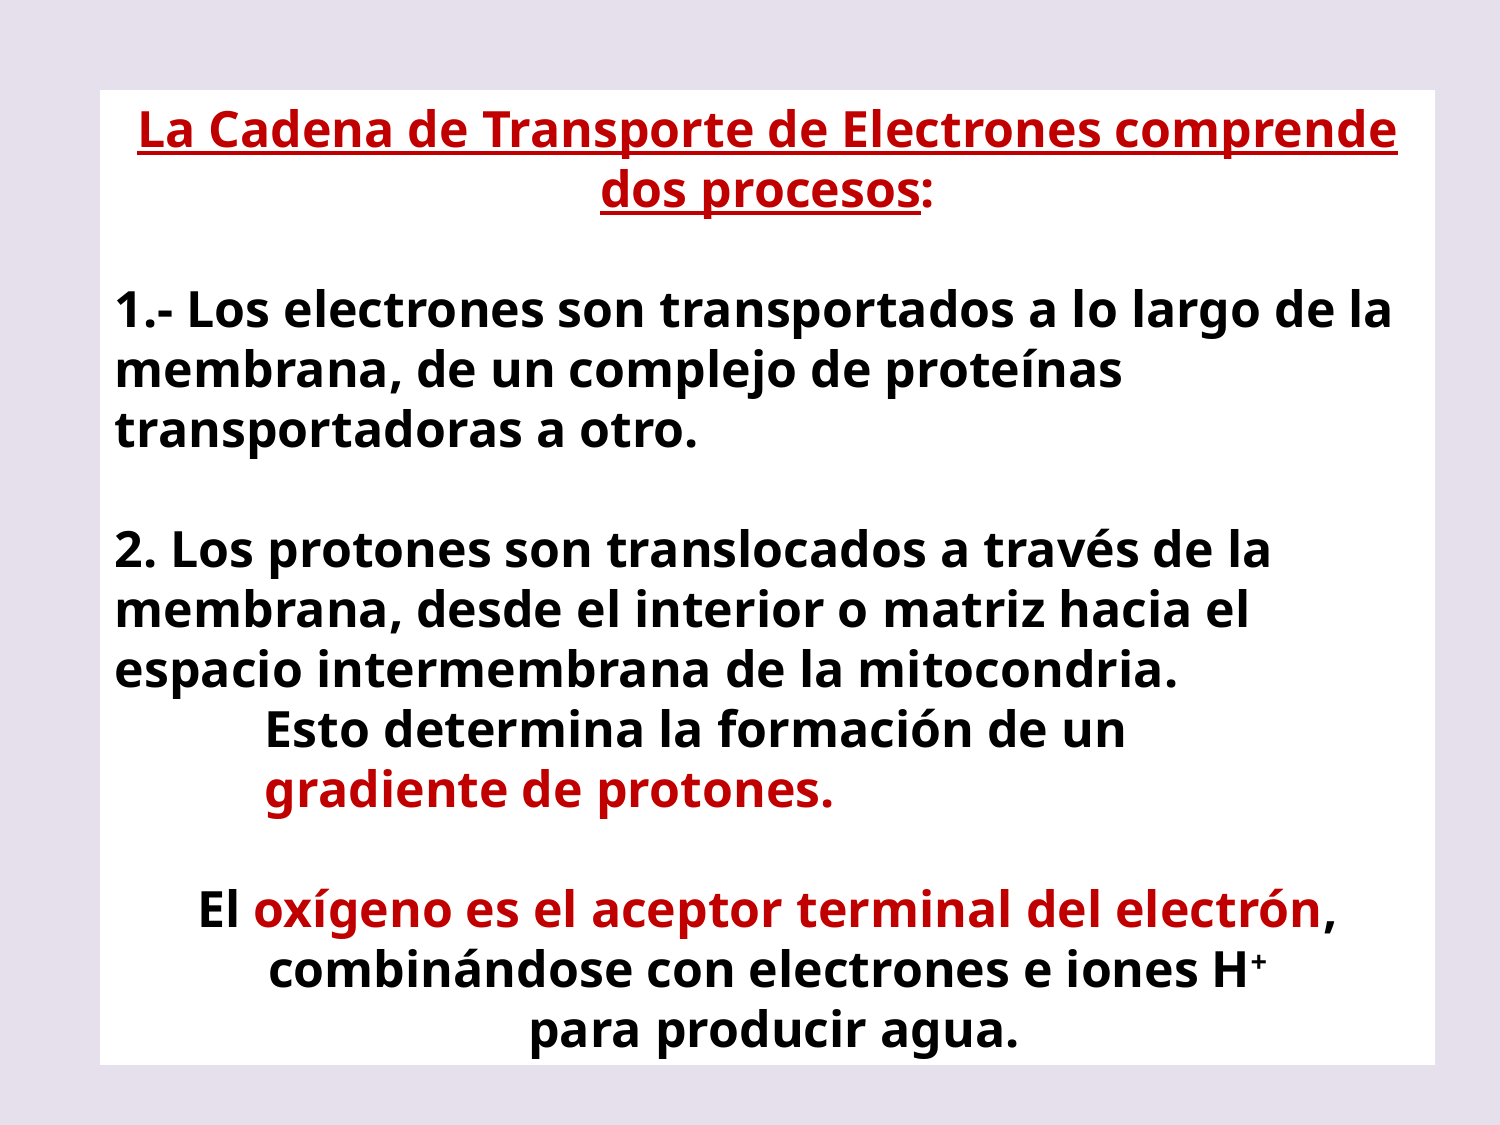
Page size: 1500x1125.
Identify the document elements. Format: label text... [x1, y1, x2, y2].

text_box La Cadena de Transporte de Electrones comprende dos procesos: 1.- Los electrones son transportados a lo largo de la membrana, de un complejo de proteínas transportadoras a otro. 2. Los protones son translocados a través de la membrana, desde el interior o matriz hacia el espacio intermembrana de la mitocondria. Esto determina la formación de un gradiente de protones. El oxígeno es el aceptor terminal del electrón, combinándose con electrones e iones H+ para producir agua. [100, 90, 1436, 1065]
